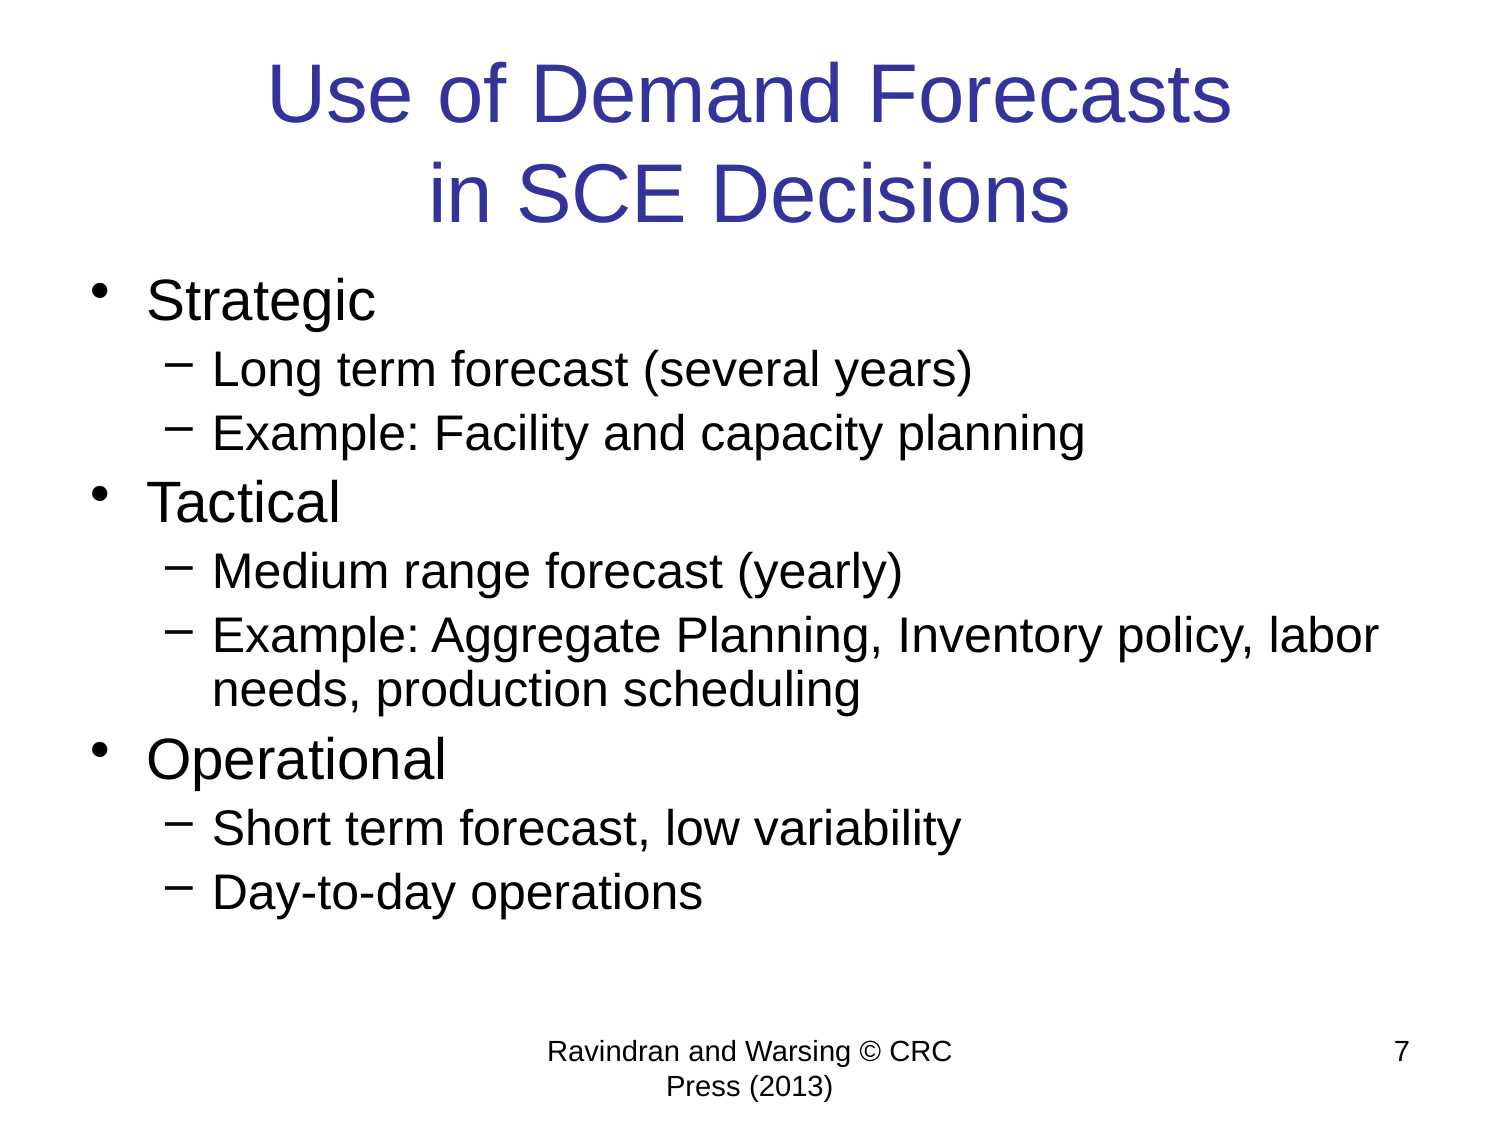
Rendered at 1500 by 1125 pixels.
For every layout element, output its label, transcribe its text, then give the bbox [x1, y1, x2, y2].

title Use of Demand Forecasts in SCE Decisions [74, 44, 1426, 233]
slide_number 7 [1074, 1024, 1425, 1103]
list Strategic Long term forecast (several years) Example: Facility and capacity planning Tactical Medium range forecast (yearly) Example: Aggregate Planning, Inventory policy, labor needs, production scheduling Operational Short term forecast, low variability Day-to-day operations [74, 262, 1426, 1006]
footer Ravindran and Warsing © CRC Press (2013) [512, 1024, 988, 1103]
